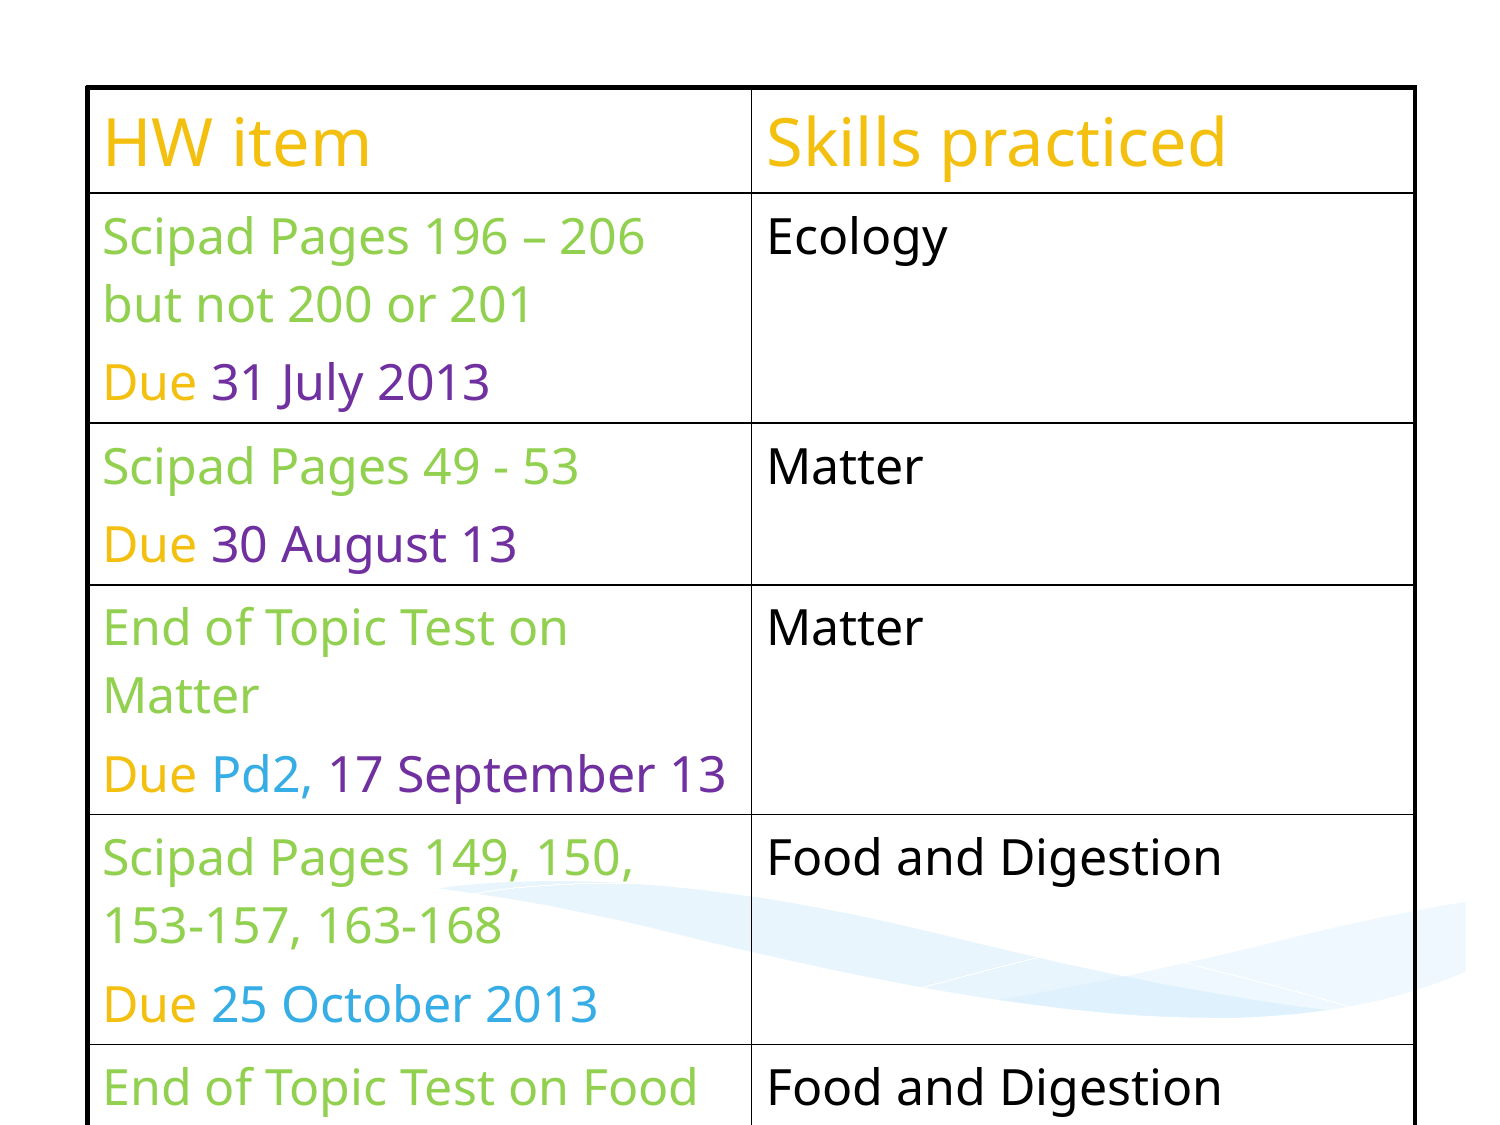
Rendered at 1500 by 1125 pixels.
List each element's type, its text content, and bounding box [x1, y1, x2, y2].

table_cell Ecology [752, 194, 1413, 422]
table_header HW item [90, 90, 751, 192]
table_cell Food and Digestion [752, 1045, 1413, 1125]
table_cell Food and Digestion [752, 815, 1413, 1044]
table_cell Scipad Pages 49 - 53 Due 30 August 13 [90, 424, 751, 584]
table_cell Scipad Pages 196 – 206 but not 200 or 201 Due 31 July 2013 [90, 194, 751, 422]
table_cell End of Topic Test on Food Due Thurs 24 Oct 2013 [90, 1045, 751, 1125]
table_cell Matter [752, 586, 1413, 814]
table_cell End of Topic Test on Matter Due Pd2, 17 September 13 [90, 586, 751, 814]
table_header Skills practiced [752, 90, 1413, 192]
table_cell Scipad Pages 149, 150, 153-157, 163-168 Due 25 October 2013 [90, 815, 751, 1044]
table_cell Matter [752, 424, 1413, 584]
